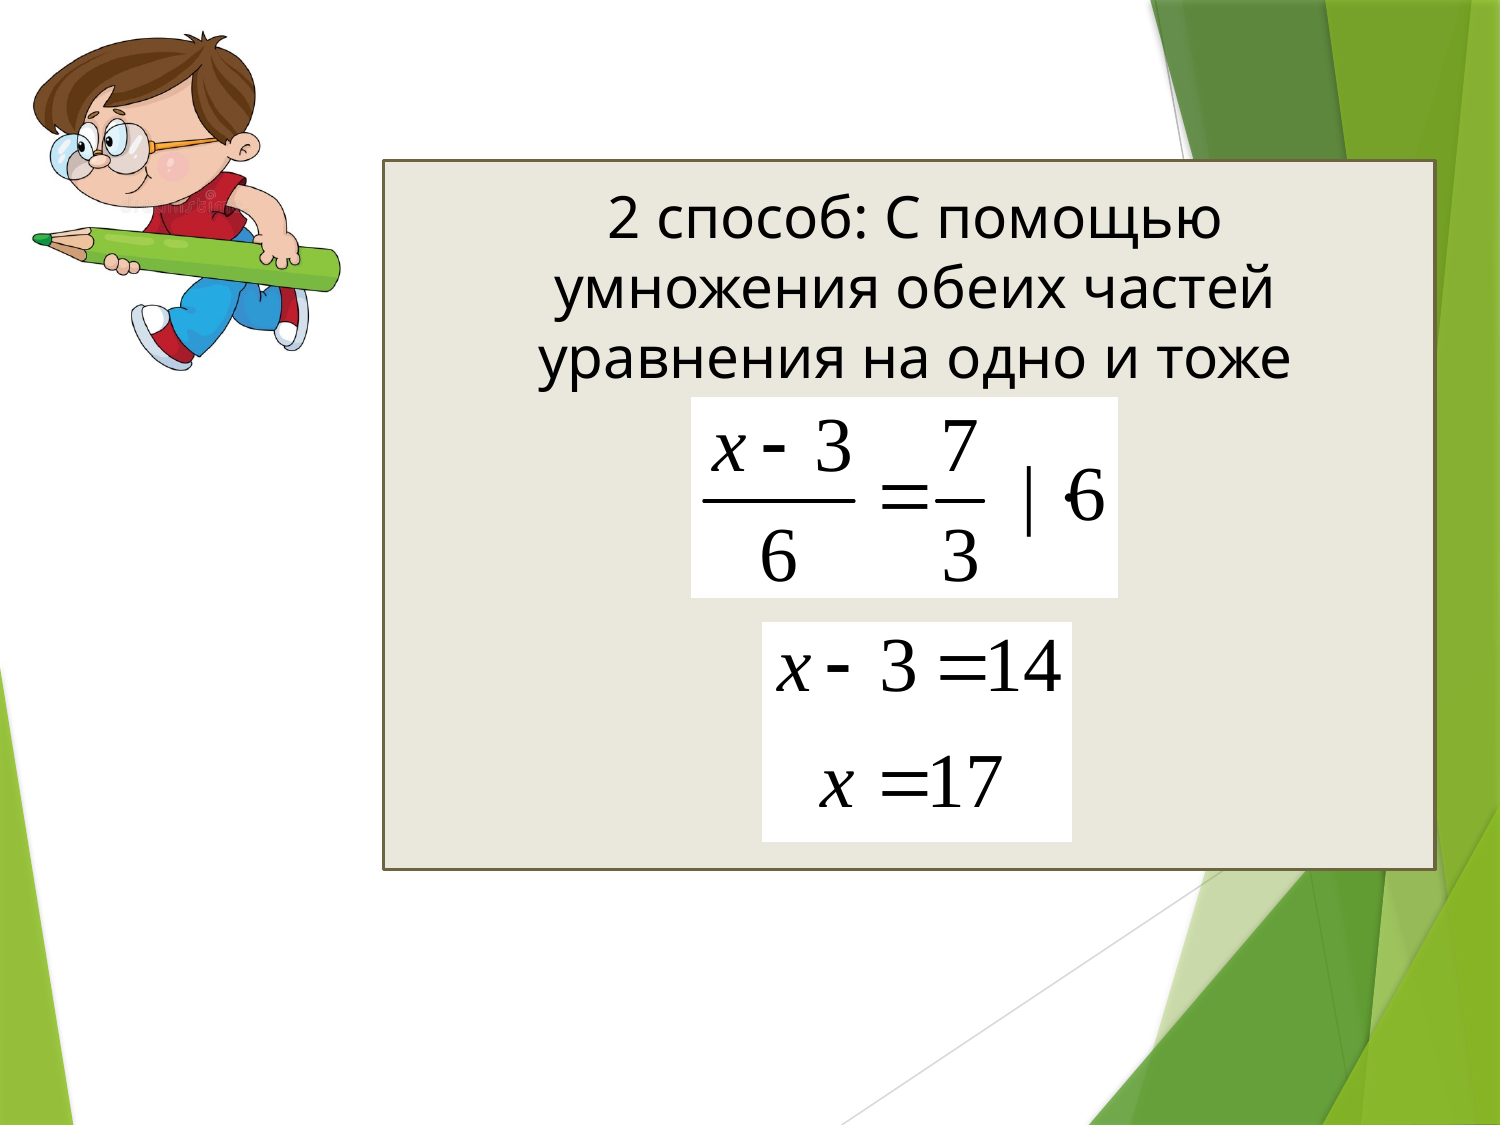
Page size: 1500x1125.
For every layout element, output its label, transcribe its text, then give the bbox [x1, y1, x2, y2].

text_box [382, 159, 1437, 871]
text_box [761, 621, 1073, 843]
picture [19, 18, 349, 383]
text_box 2 способ: С помощью умножения обеих частей уравнения на одно и тоже число [430, 172, 1400, 468]
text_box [690, 396, 1119, 599]
